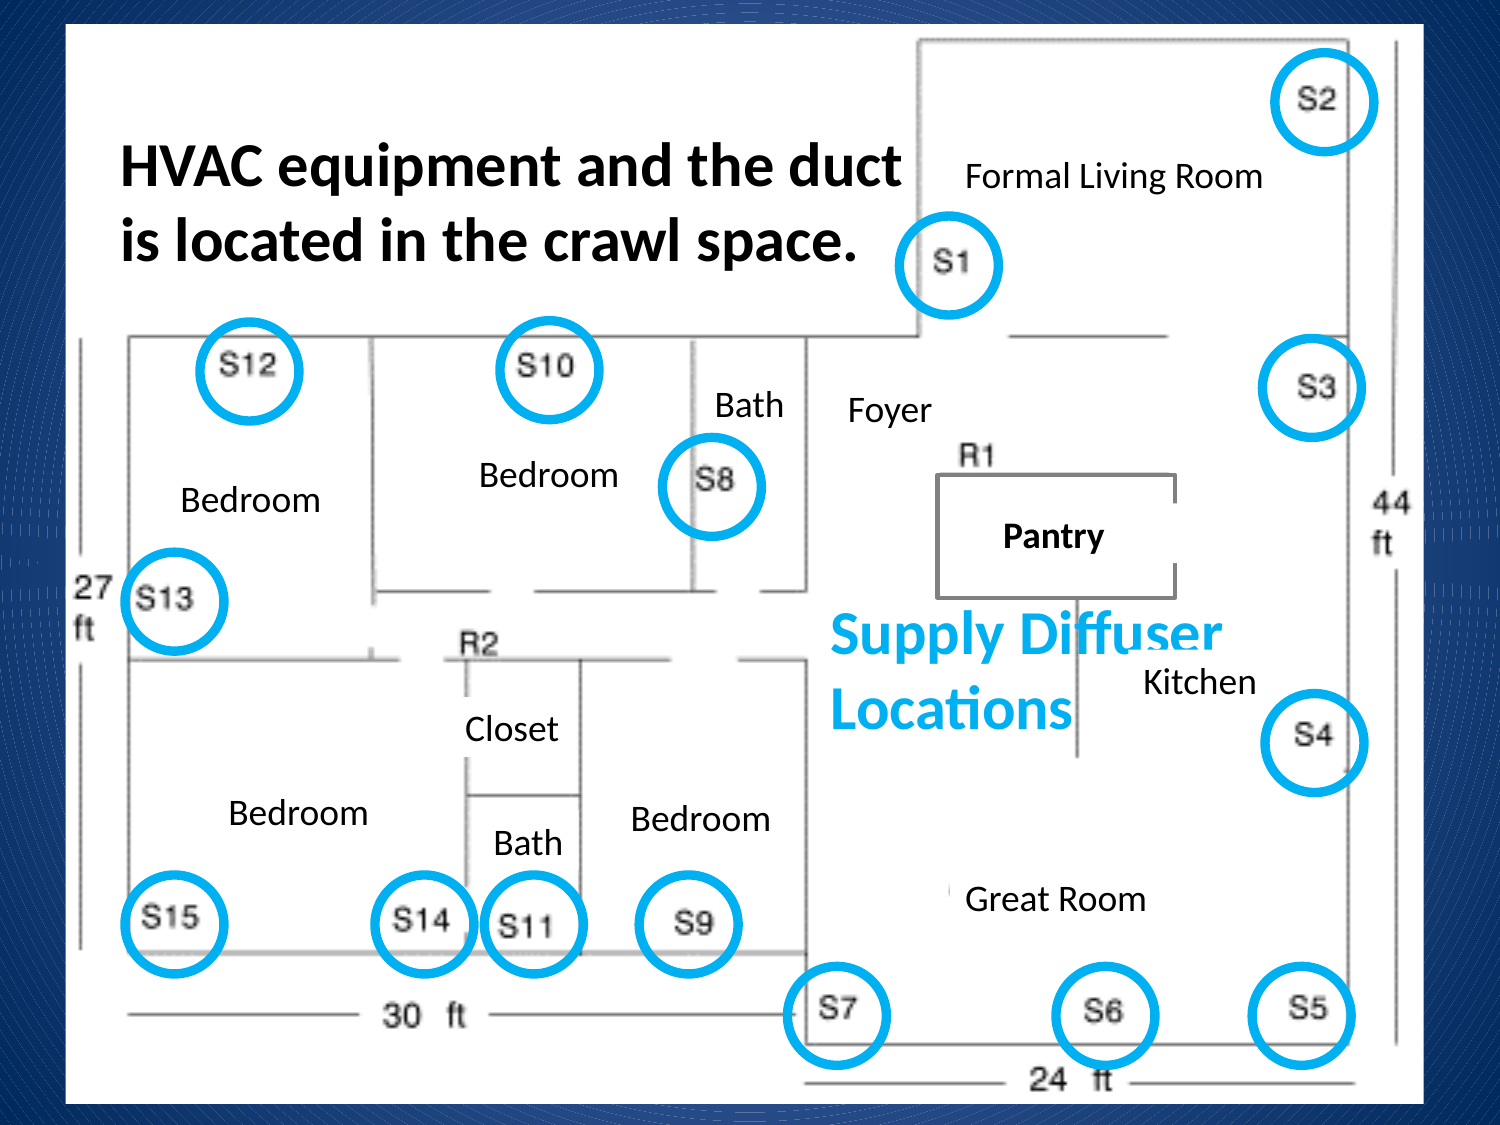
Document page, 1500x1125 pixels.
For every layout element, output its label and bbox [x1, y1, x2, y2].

picture [65, 24, 1424, 1104]
